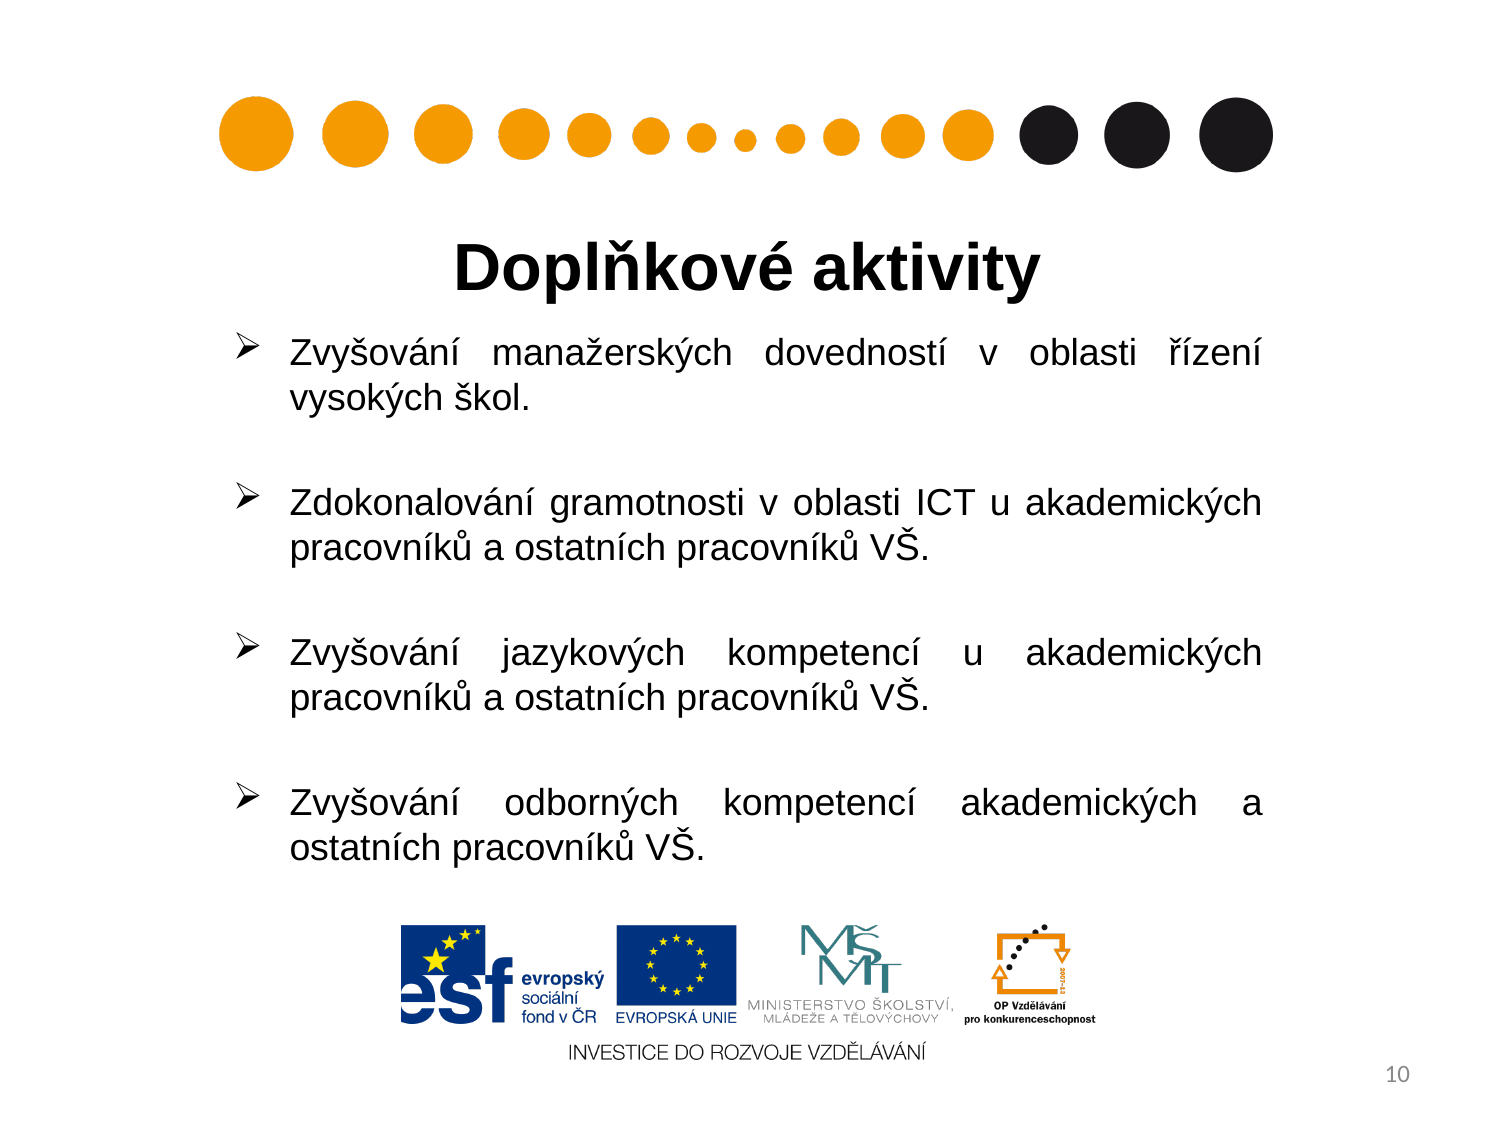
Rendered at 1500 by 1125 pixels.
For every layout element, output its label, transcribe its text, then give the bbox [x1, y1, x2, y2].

picture [215, 93, 1275, 176]
title Doplňkové aktivity [217, 206, 1278, 320]
picture [399, 922, 1100, 1061]
slide_number 10 [1074, 1042, 1425, 1103]
list Zvyšování manažerských dovedností v oblasti řízení vysokých škol. Zdokonalování gramotnosti v oblasti ICT u akademických pracovníků a ostatních pracovníků VŠ. Zvyšování jazykových kompetencí u akademických pracovníků a ostatních pracovníků VŠ. Zvyšování odborných kompetencí akademických a ostatních pracovníků VŠ. [217, 320, 1278, 842]
